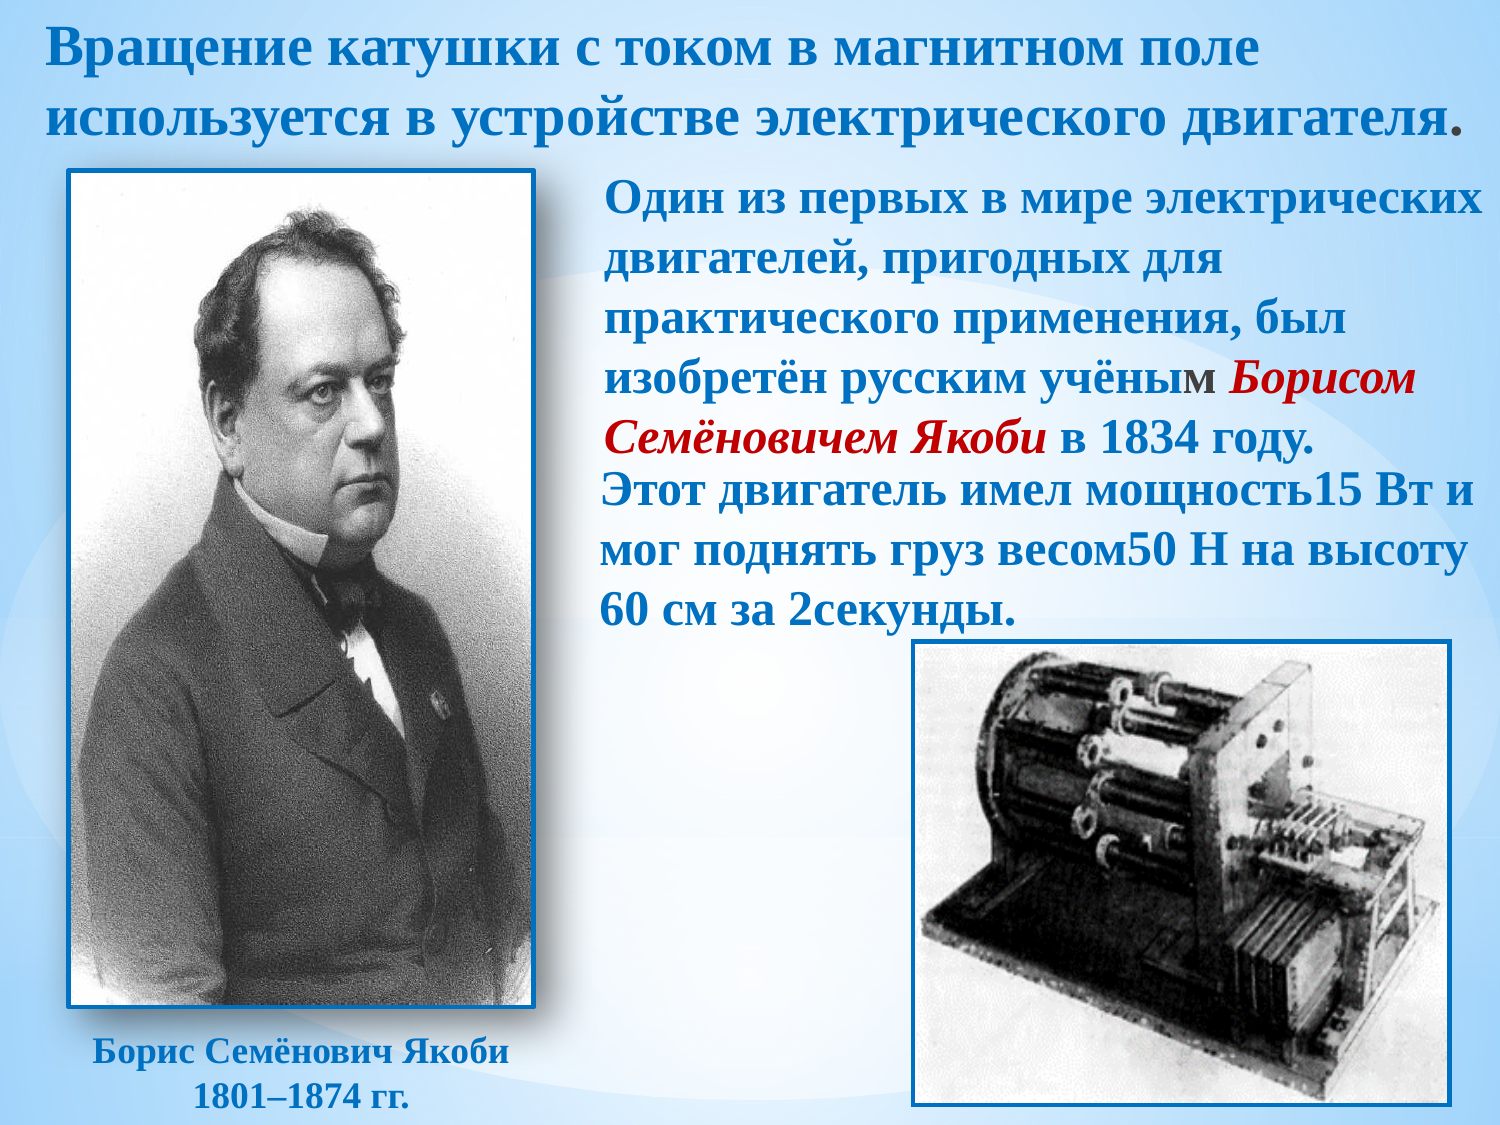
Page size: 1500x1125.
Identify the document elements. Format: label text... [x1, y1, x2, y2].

text_box Борис Семёнович Якоби 1801–1874 гг. [41, 1018, 561, 1124]
picture [70, 172, 532, 1006]
picture [915, 643, 1448, 1103]
text_box Этот двигатель имел мощность15 Вт и мог поднять груз весом50 Н на высоту 60 см за 2секунды. [584, 447, 1500, 725]
list Вращение катушки с током в магнитном поле используется в устройстве электрического двигателя. Один из первых в мире электрических двигателей, пригодных для практического применения, был изобретён русским учёным Борисом Семёновичем Якоби в 1834 году. [0, 0, 1500, 1125]
